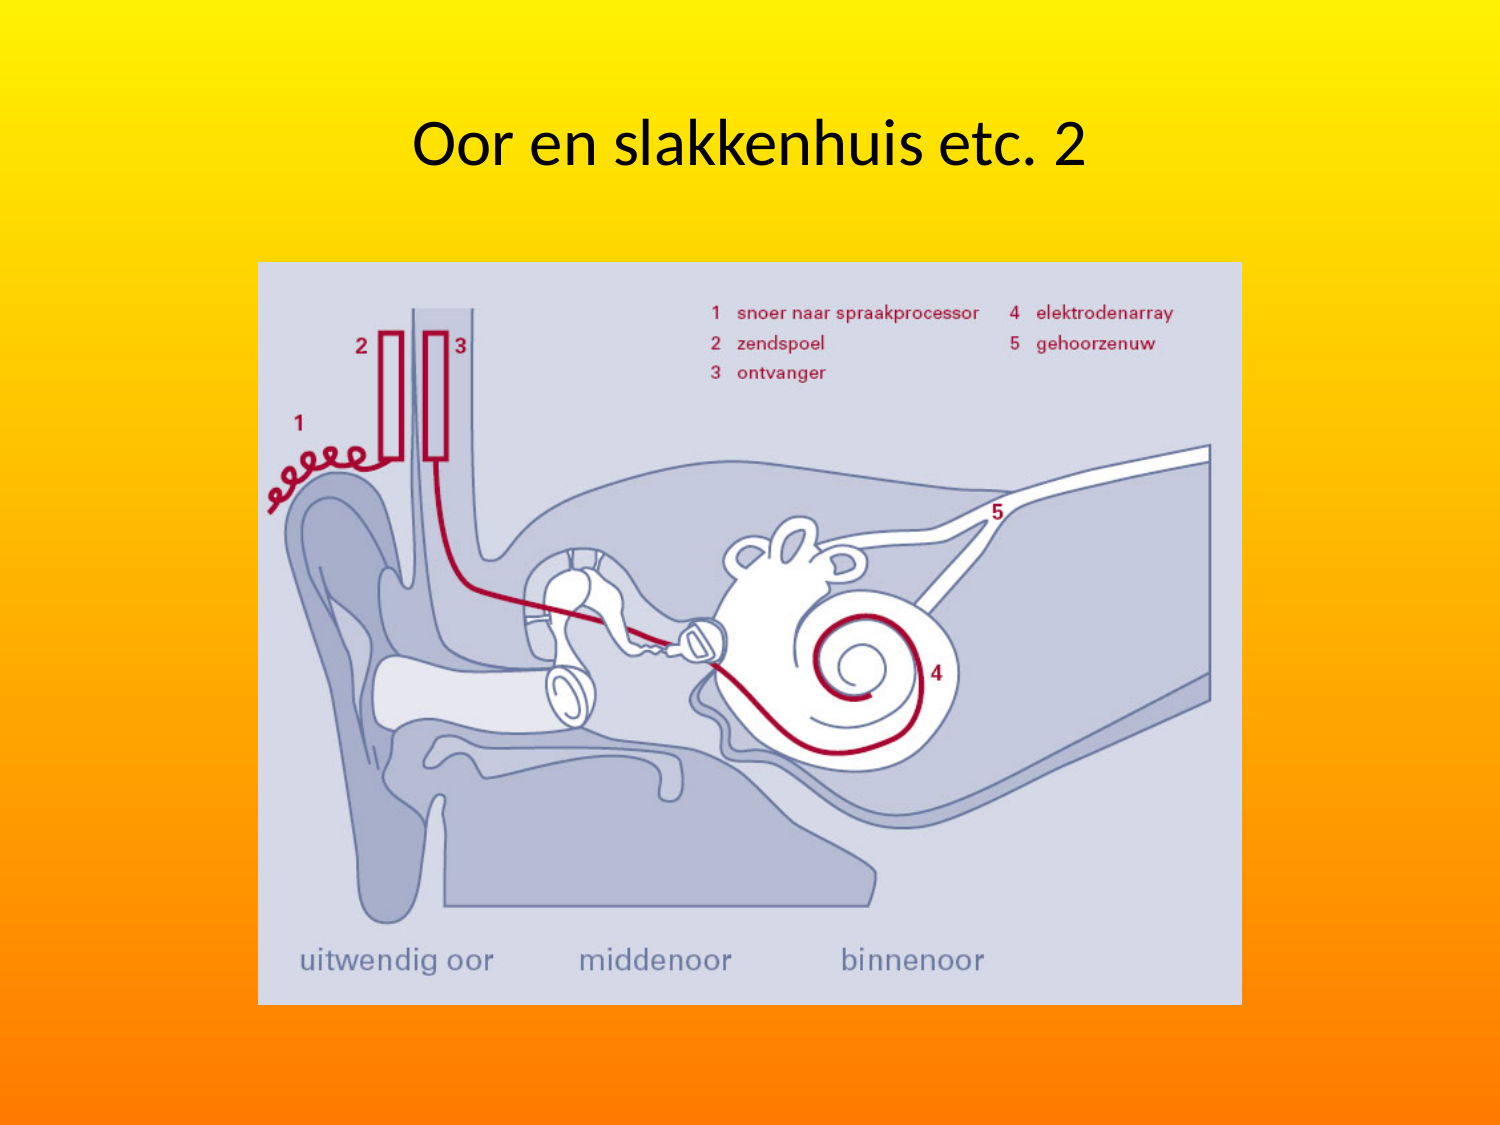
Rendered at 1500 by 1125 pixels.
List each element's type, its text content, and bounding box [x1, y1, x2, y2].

title Oor en slakkenhuis etc. 2 [75, 45, 1425, 233]
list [258, 262, 1242, 1006]
